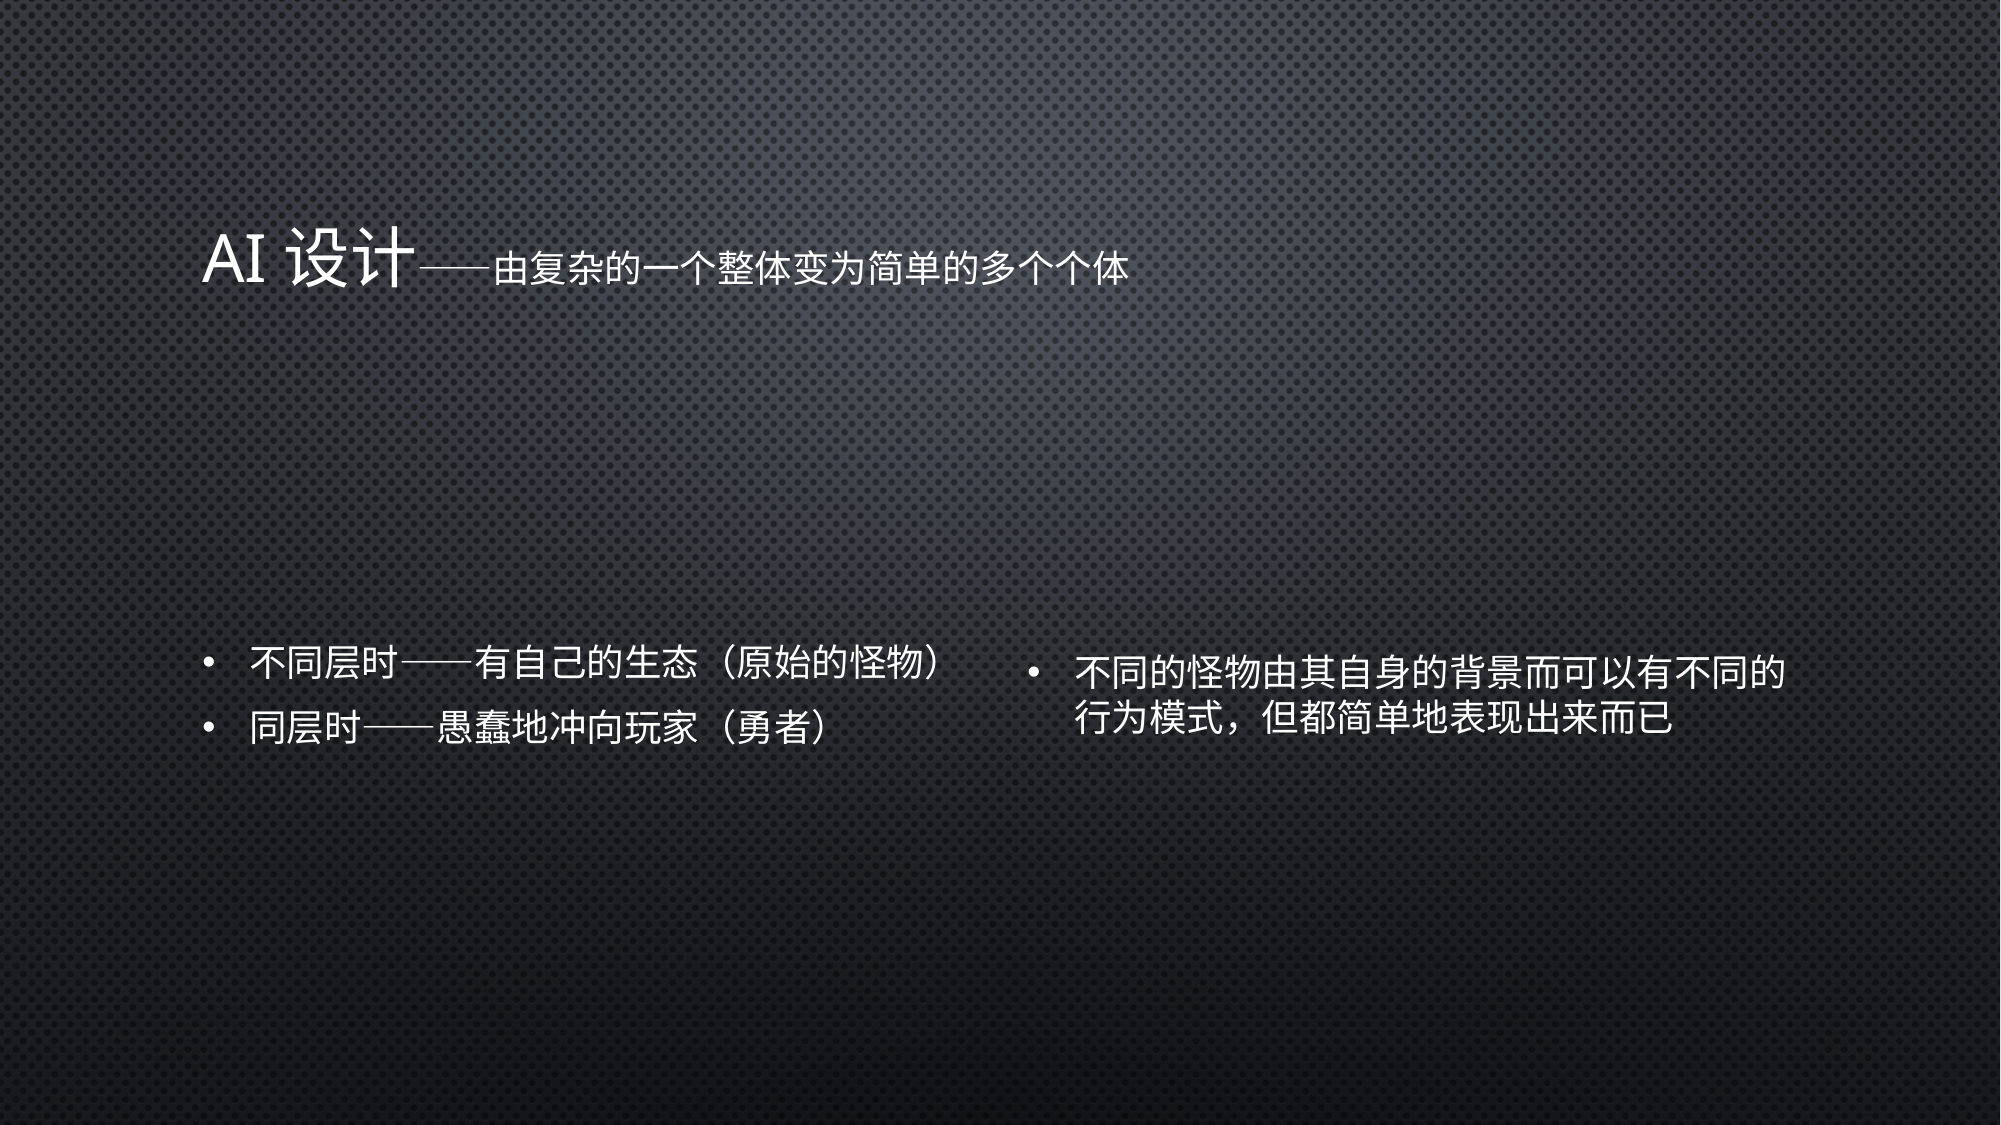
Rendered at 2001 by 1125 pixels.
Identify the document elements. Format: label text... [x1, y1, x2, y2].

list 不同层时——有自己的生态（原始的怪物） 同层时——愚蠢地冲向玩家（勇者） [187, 437, 988, 950]
list 不同的怪物由其自身的背景而可以有不同的行为模式，但都简单地表现出来而已 [1012, 437, 1813, 950]
title Ai设计——由复杂的一个整体变为简单的多个个体 [187, 99, 1813, 413]
